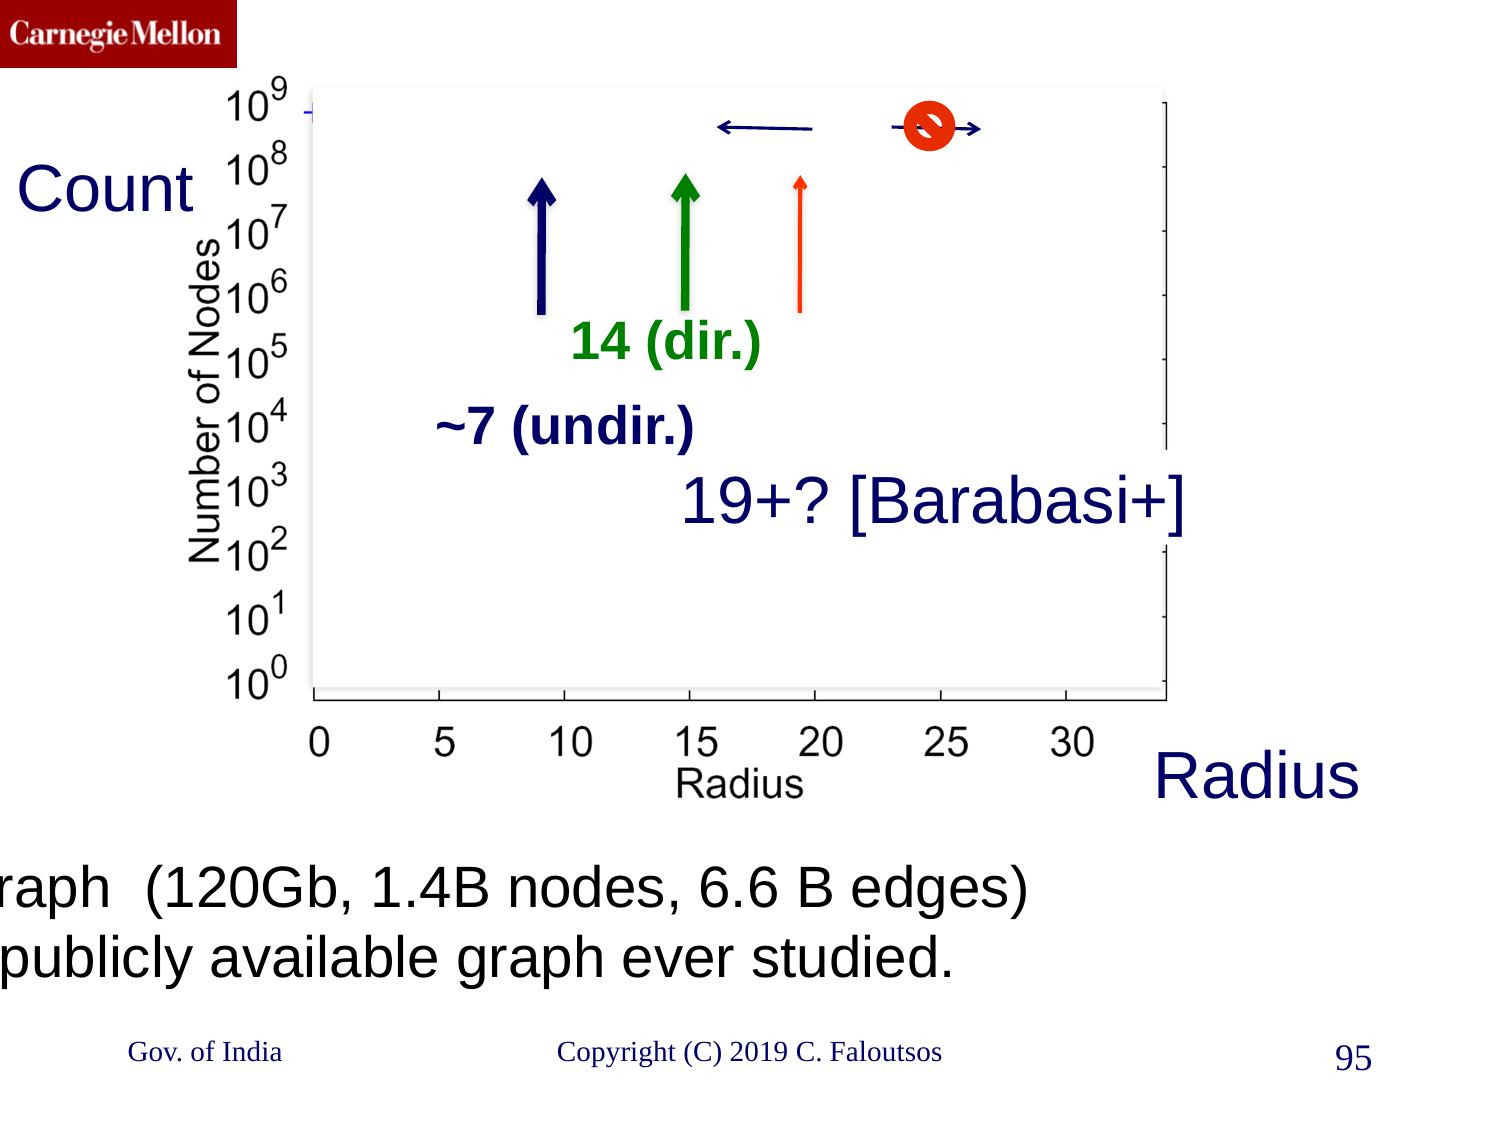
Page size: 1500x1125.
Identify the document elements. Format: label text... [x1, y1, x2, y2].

text_box 19+? [Barabasi+] [1172, 449, 1203, 545]
text_box YahooWeb graph (120Gb, 1.4B nodes, 6.6 B edges) Largest publicly available graph ever studied. [78, 849, 616, 988]
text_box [716, 126, 813, 130]
text_box Radius [1138, 724, 1376, 820]
picture [0, 0, 237, 68]
picture [187, 74, 1168, 801]
footer Copyright (C) 2019 C. Faloutsos [512, 1024, 988, 1101]
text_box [891, 126, 982, 130]
slide_number 95 [1074, 1024, 1388, 1101]
slide_number Gov. of India [112, 1024, 426, 1101]
text_box Count [1, 137, 182, 233]
